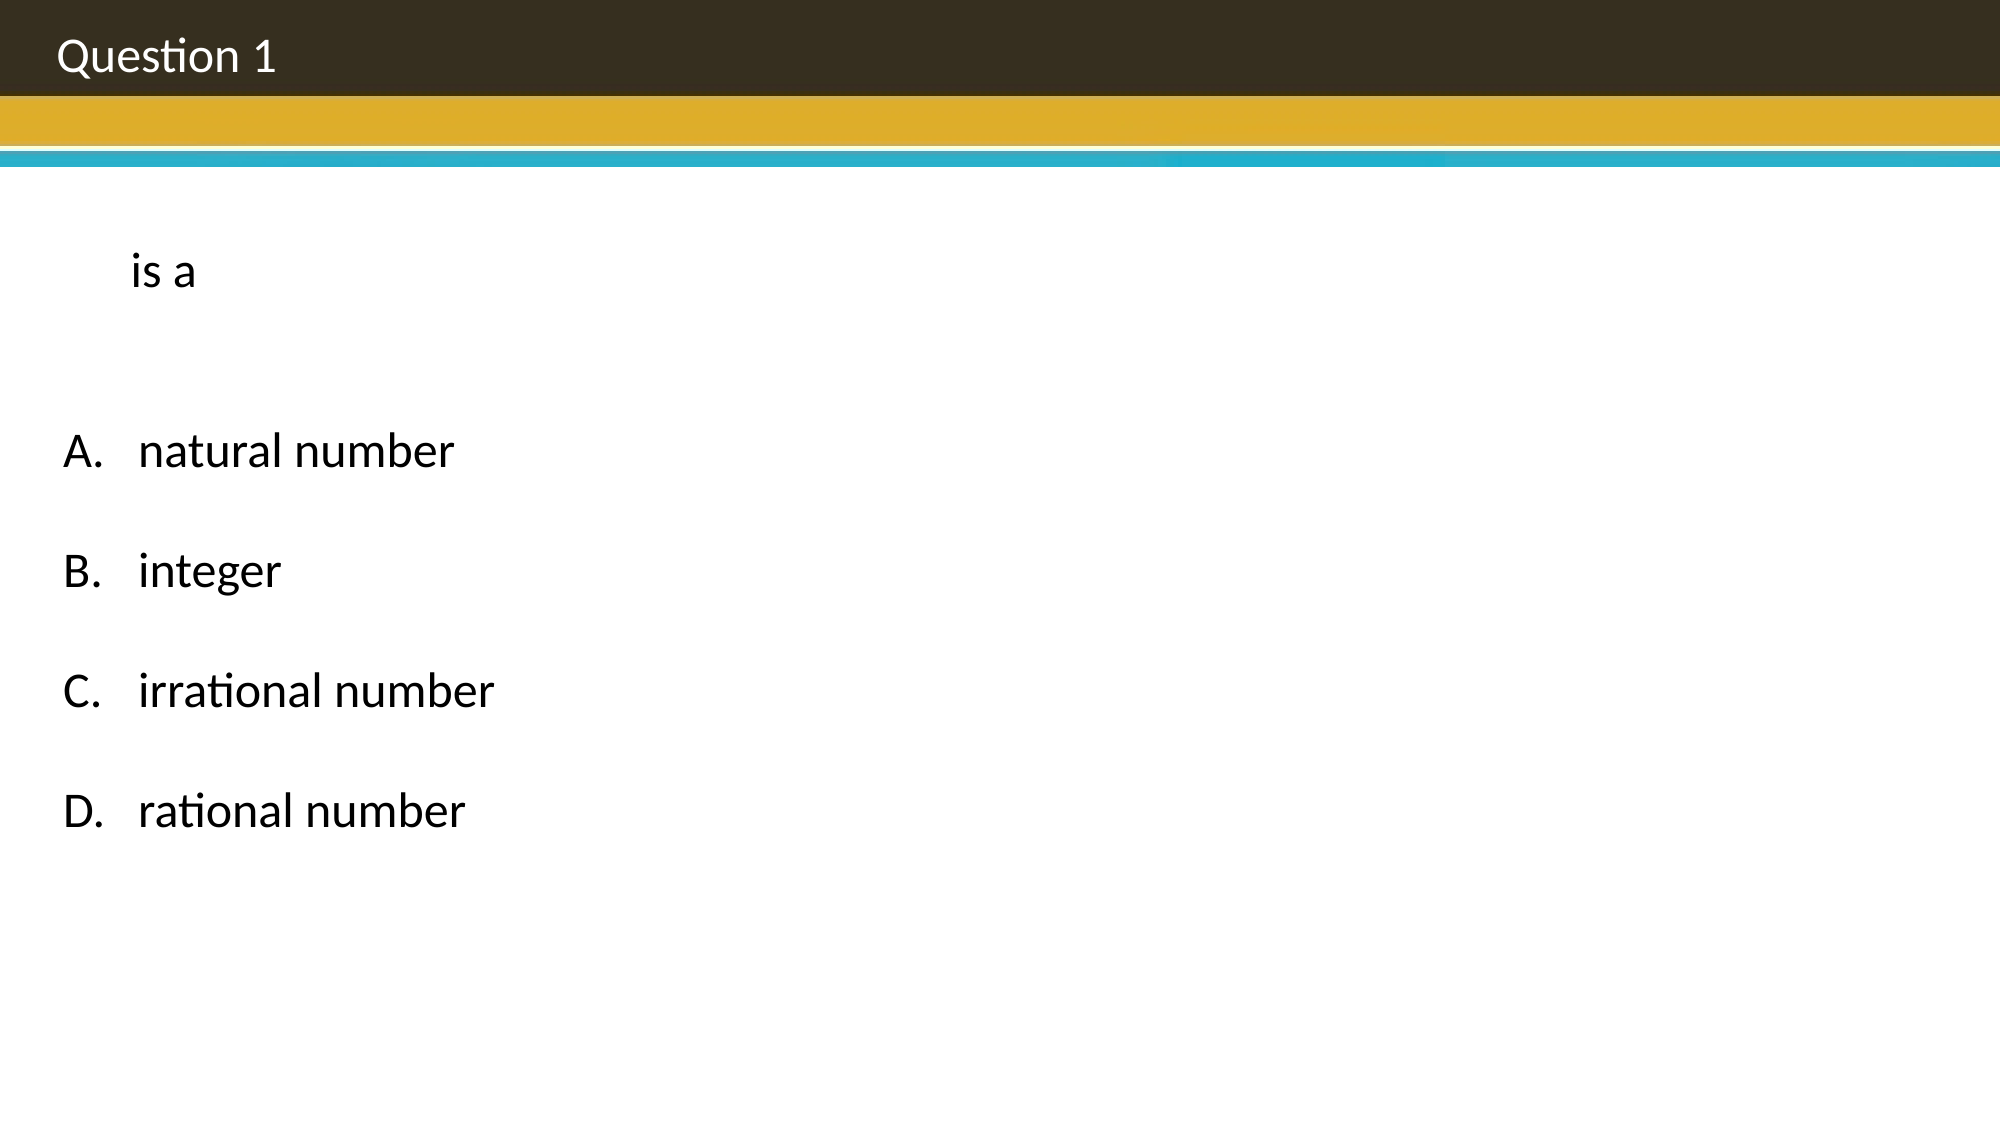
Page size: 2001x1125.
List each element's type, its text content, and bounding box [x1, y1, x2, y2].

text_box Question 1 [41, 14, 293, 90]
picture [0, 0, 2000, 167]
